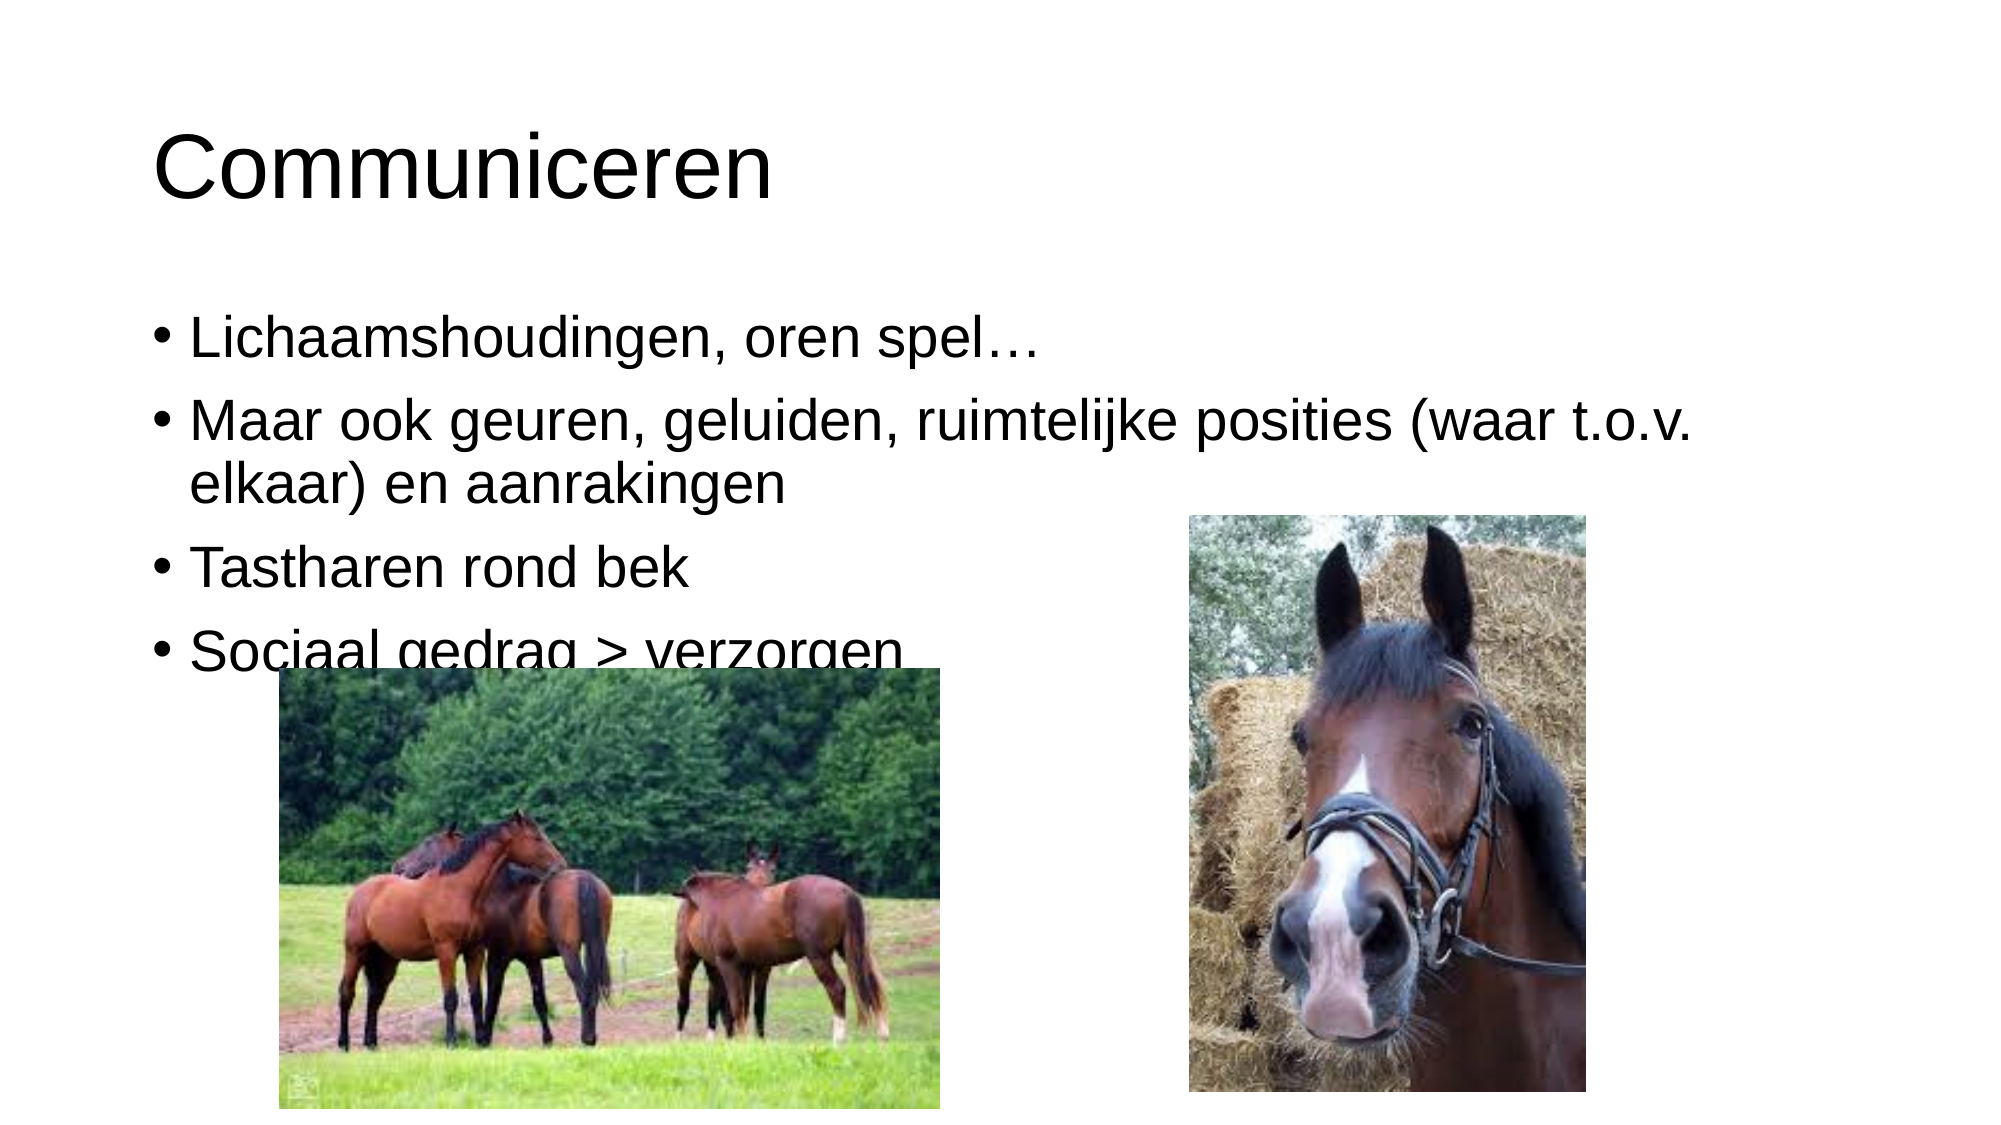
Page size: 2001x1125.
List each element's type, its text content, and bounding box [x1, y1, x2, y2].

picture [1188, 515, 1586, 1092]
list Lichaamshoudingen, oren spel… Maar ook geuren, geluiden, ruimtelijke posities (waar t.o.v. elkaar) en aanrakingen Tastharen rond bek Sociaal gedrag > verzorgen [137, 299, 1863, 1014]
title Communiceren [137, 59, 1863, 278]
picture [279, 668, 940, 1109]
